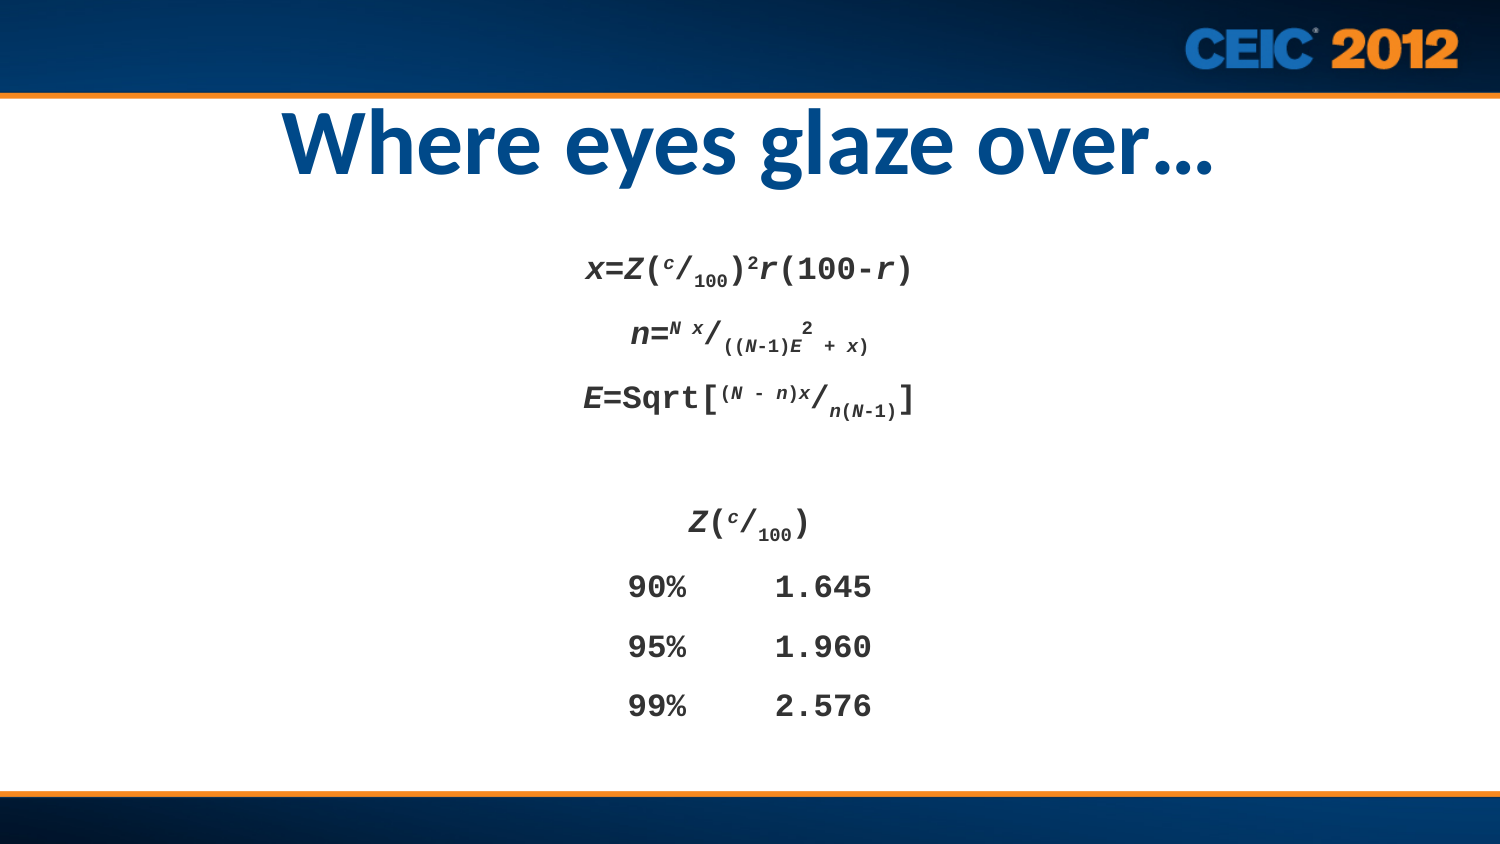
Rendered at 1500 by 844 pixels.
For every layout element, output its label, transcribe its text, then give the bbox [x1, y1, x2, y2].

picture [0, 0, 1500, 81]
list x=Z(c/100)2r(100-r) n=N x/((N-1)E2 + x) E=Sqrt[(N - n)x/n(N-1)] Z(c/100) 90% 1.645 95% 1.960 99% 2.576 [0, 246, 1500, 725]
title Where eyes glaze over… [0, 81, 1500, 246]
picture [0, 725, 1500, 844]
